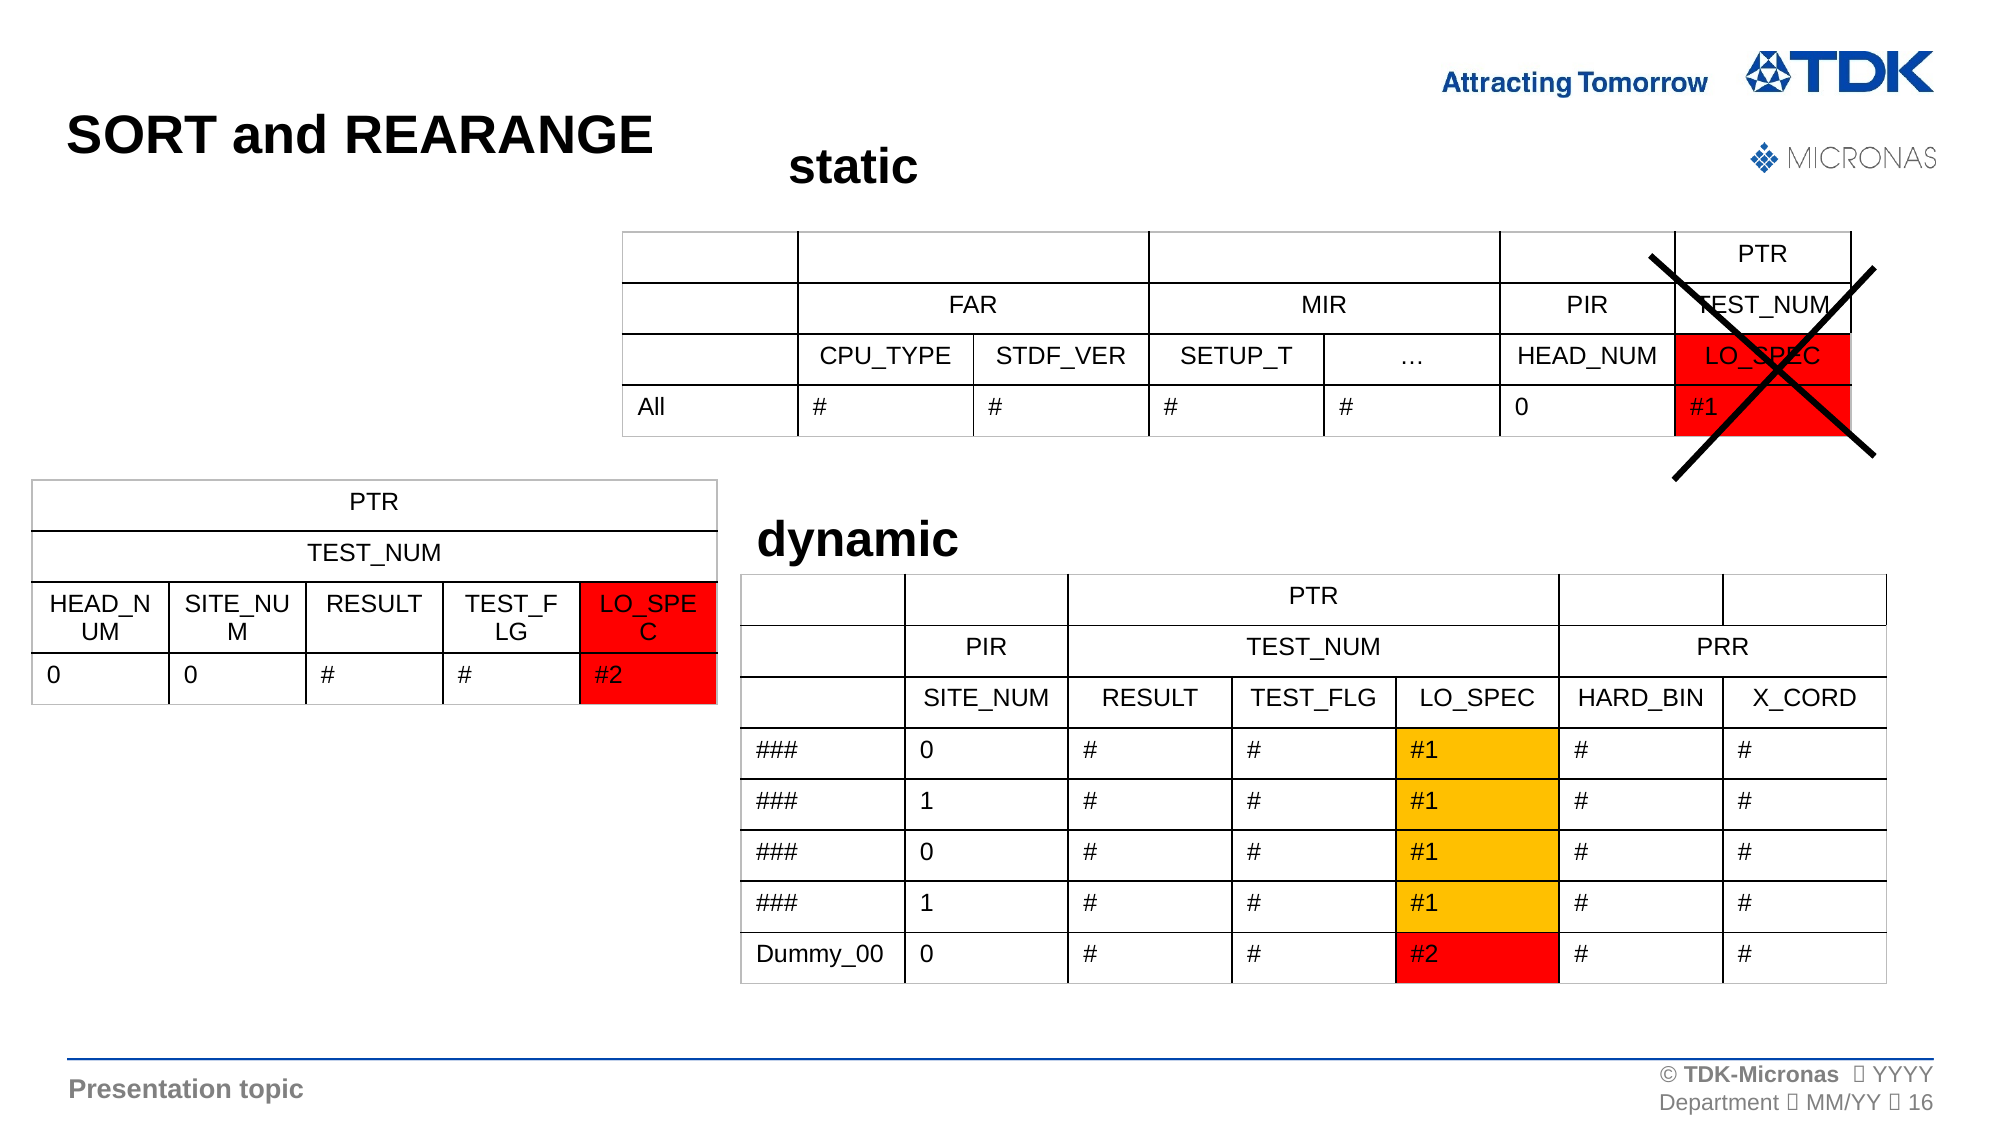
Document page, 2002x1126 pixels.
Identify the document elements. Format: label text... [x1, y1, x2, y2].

table_cell HARD_BIN [1560, 678, 1722, 727]
table_cell # [1069, 882, 1231, 932]
table_cell [623, 335, 797, 384]
table_cell FAR [799, 284, 1148, 333]
text_box dynamic [741, 498, 975, 574]
table_header [1560, 575, 1722, 625]
table_cell # [1150, 386, 1323, 436]
table_cell All [623, 386, 797, 436]
table_cell 0 [906, 729, 1067, 778]
table_cell TEST_NUM [1069, 626, 1558, 676]
table_cell # [1560, 831, 1722, 880]
table_cell # [1069, 933, 1231, 983]
table_cell PIR [906, 626, 1067, 676]
table_cell # [1560, 729, 1722, 778]
table_cell 0 [33, 654, 168, 704]
table_cell LO_SPEC [581, 583, 716, 652]
table_cell # [1724, 831, 1886, 880]
table_cell SITE_NUM [906, 678, 1067, 727]
table_cell … [1325, 335, 1499, 384]
table_cell 1 [906, 882, 1067, 932]
table_cell # [1560, 882, 1722, 932]
table_cell PIR [1501, 284, 1644, 333]
table_header PTR [33, 481, 716, 530]
table_header [742, 575, 904, 625]
text_box static [773, 126, 934, 201]
table_header PTR [1069, 575, 1558, 625]
table_header PTR [1676, 233, 1850, 253]
table_cell # [799, 386, 973, 436]
table_cell # [1724, 933, 1886, 983]
table_cell RESULT [307, 583, 442, 652]
table_cell ### [742, 882, 904, 932]
table_header [1724, 575, 1886, 625]
table_cell # [1724, 882, 1886, 932]
table_cell HEAD_NUM [33, 583, 168, 652]
table_cell # [307, 654, 442, 704]
table_cell # [1325, 386, 1499, 436]
table_cell # [444, 654, 579, 704]
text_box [1649, 255, 1875, 457]
table_cell X_CORD [1724, 678, 1886, 727]
table_cell TEST_FLG [1233, 678, 1395, 727]
table_cell ### [742, 780, 904, 829]
table_cell # [1233, 831, 1395, 880]
table_cell TEST_FLG [444, 583, 579, 652]
table_cell HEAD_NUM [1501, 335, 1644, 384]
table_cell 0 [906, 933, 1067, 983]
table_cell [742, 626, 904, 676]
table_cell CPU_TYPE [799, 335, 973, 384]
table_cell # [1724, 729, 1886, 778]
table_cell MIR [1150, 284, 1499, 333]
picture [1750, 142, 1936, 173]
table_cell SITE_NUM [170, 583, 305, 652]
table_cell # [1069, 780, 1231, 829]
table_cell Dummy_00 [742, 933, 904, 983]
table_cell #1 [1397, 729, 1558, 778]
picture [1441, 51, 1934, 98]
table_cell # [1069, 729, 1231, 778]
table_cell ### [742, 831, 904, 880]
table_header [1150, 233, 1499, 282]
title SORT and REARANGE [66, 34, 1330, 165]
table_cell # [1233, 729, 1395, 778]
table_cell TEST_NUM [33, 532, 716, 581]
table_cell #1 [1397, 831, 1558, 880]
table_cell #2 [581, 654, 716, 704]
table_header [1501, 233, 1674, 282]
table_cell SETUP_T [1150, 335, 1323, 384]
table_cell STDF_VER [974, 335, 1148, 384]
table_cell # [1233, 882, 1395, 932]
table_cell #2 [1397, 933, 1558, 983]
table_header [799, 233, 1148, 282]
table_cell # [1233, 780, 1395, 829]
table_cell 0 [170, 654, 305, 704]
table_cell # [1233, 933, 1395, 983]
table_cell [623, 284, 797, 333]
table_header [623, 233, 797, 282]
table_cell # [1560, 933, 1722, 983]
table_cell # [974, 386, 1148, 436]
table_cell 0 [1501, 386, 1644, 436]
table_cell #1 [1397, 882, 1558, 932]
table_cell # [1724, 780, 1886, 829]
table_cell PRR [1560, 626, 1886, 676]
table_cell LO_SPEC [1397, 678, 1558, 727]
table_cell 1 [906, 780, 1067, 829]
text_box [1673, 267, 1875, 481]
table_cell # [1069, 831, 1231, 880]
table_cell # [1560, 780, 1722, 829]
table_cell RESULT [1069, 678, 1231, 727]
table_cell ### [742, 729, 904, 778]
table_cell #1 [1397, 780, 1558, 829]
table_cell 0 [906, 831, 1067, 880]
table_header [906, 575, 1067, 625]
table_cell [742, 678, 904, 727]
